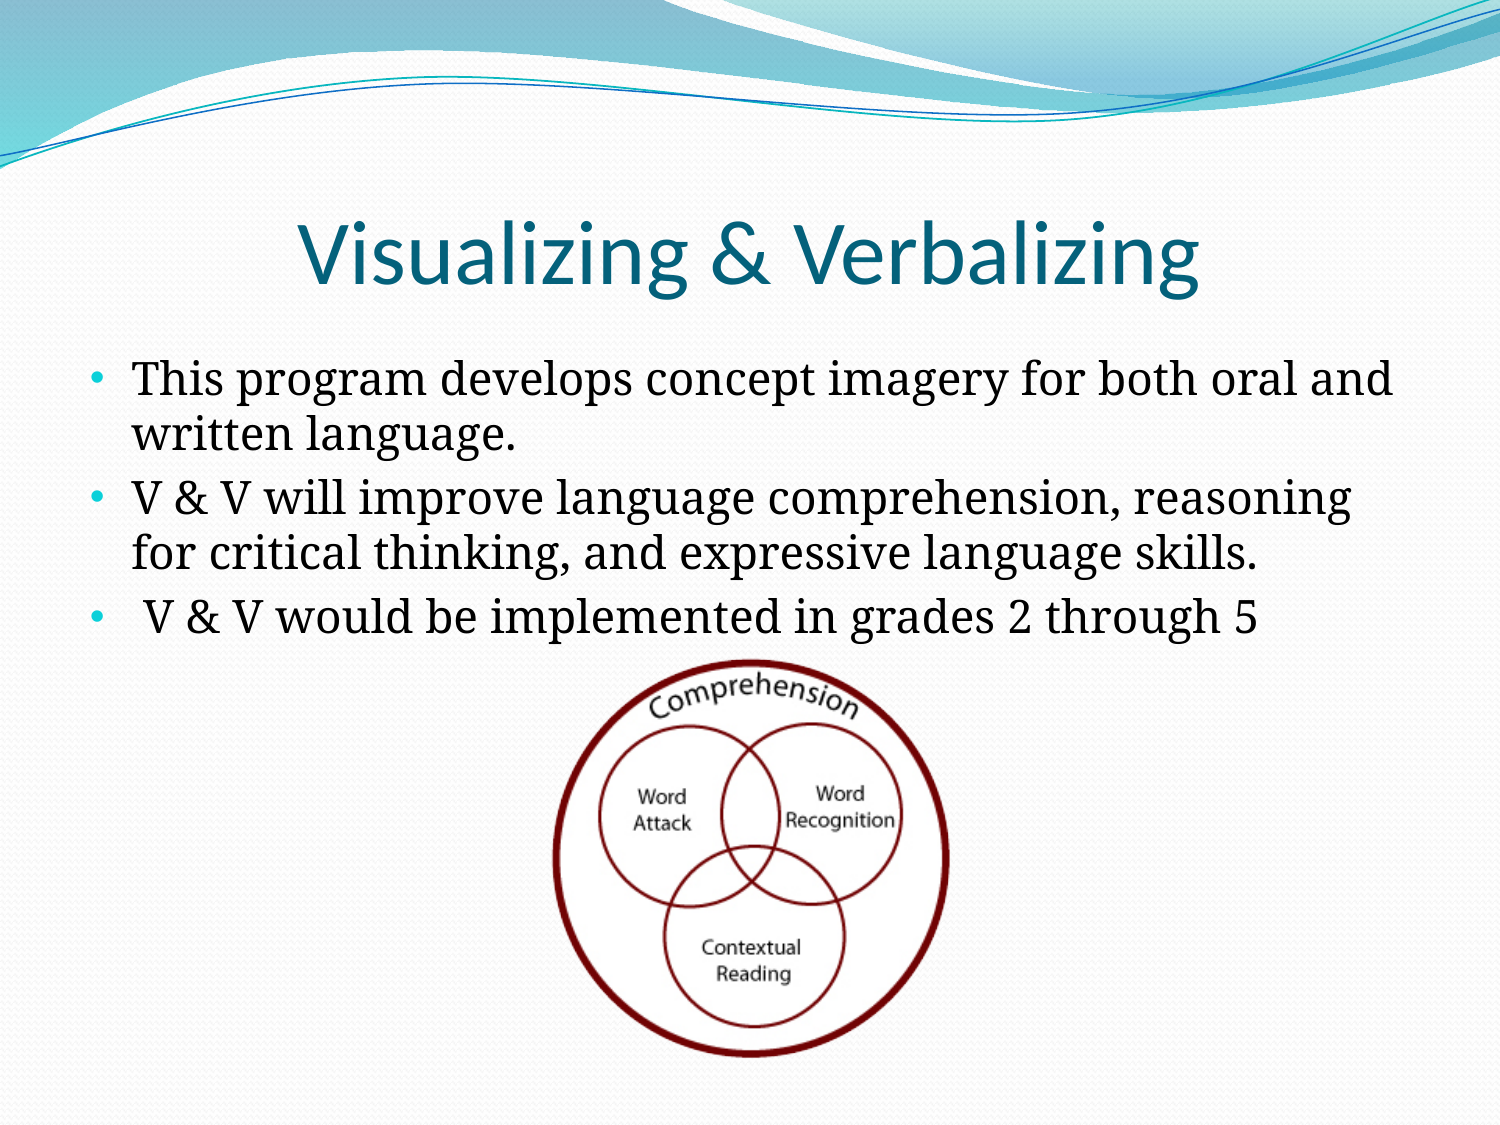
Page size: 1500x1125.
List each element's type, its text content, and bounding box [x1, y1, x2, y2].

list This program develops concept imagery for both oral and written language. V & V will improve language comprehension, reasoning for critical thinking, and expressive language skills. V & V would be implemented in grades 2 through 5 [75, 317, 1425, 675]
picture [499, 649, 1009, 1063]
title Visualizing & Verbalizing [75, 115, 1425, 303]
